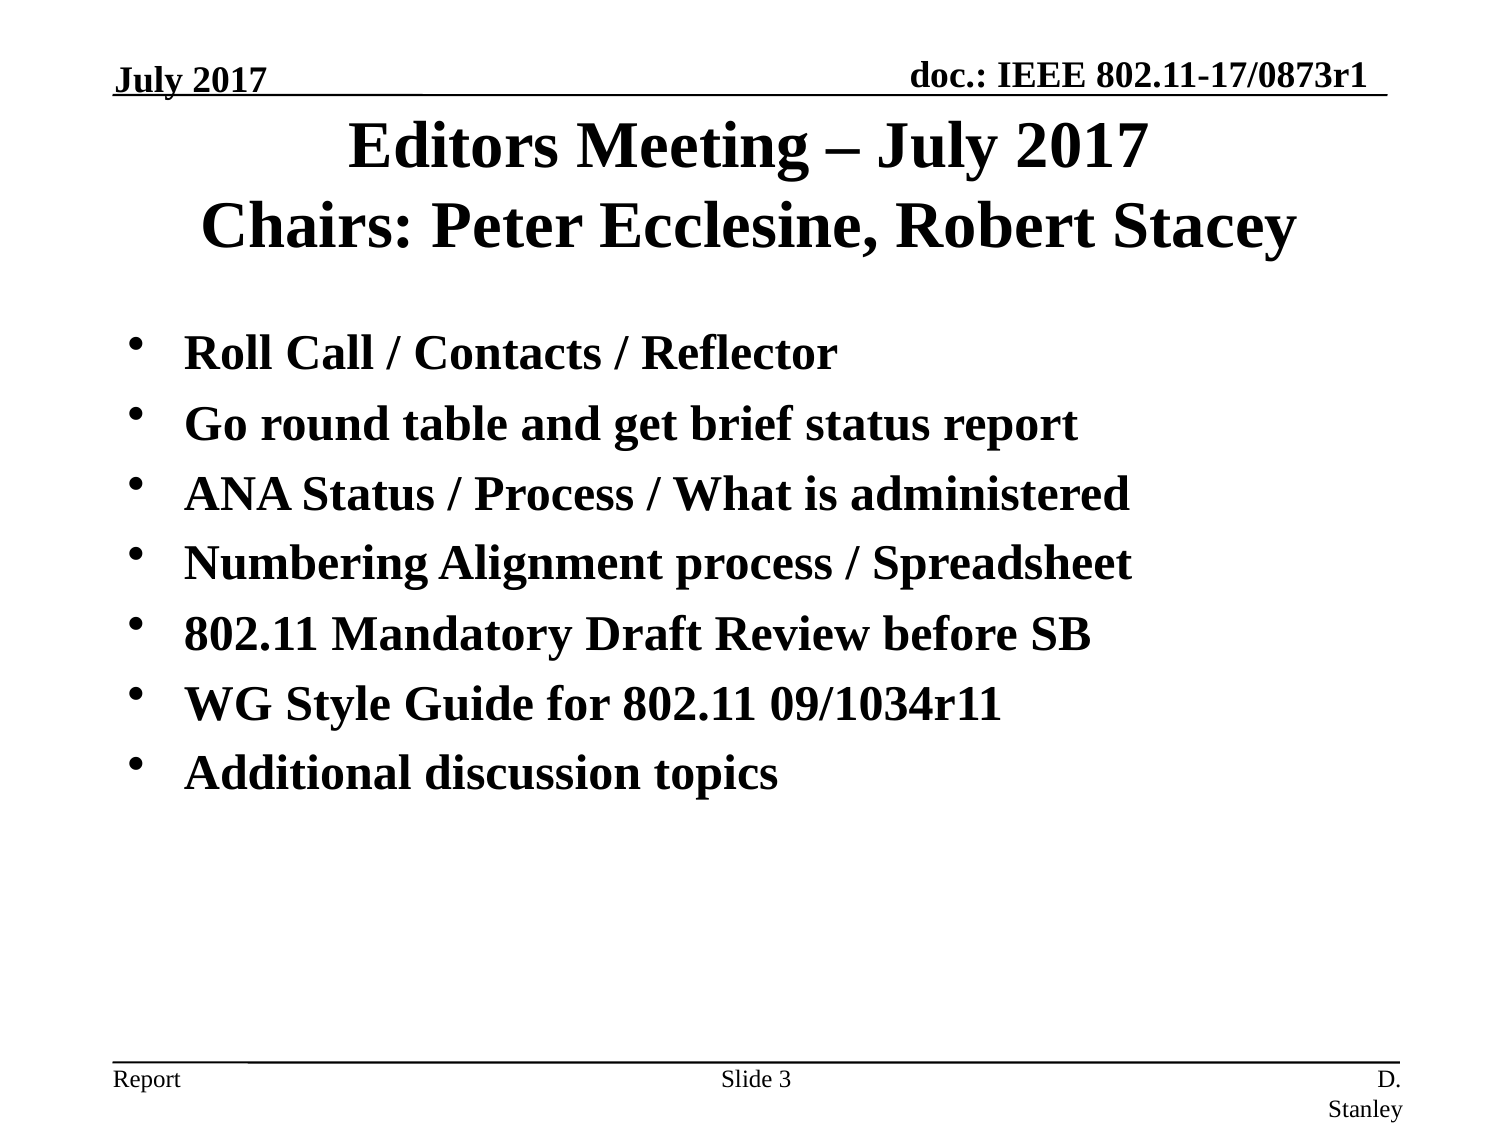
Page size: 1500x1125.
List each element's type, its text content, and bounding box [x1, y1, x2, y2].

slide_number Slide 3 [721, 1062, 792, 1093]
footer D. Stanley, HP Enterprise [1325, 1062, 1402, 1093]
title Editors Meeting – July 2017 Chairs: Peter Ecclesine, Robert Stacey [112, 125, 1388, 238]
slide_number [114, 54, 335, 100]
list Roll Call / Contacts / Reflector Go round table and get brief status report ANA Status / Process / What is administered Numbering Alignment process / Spreadsheet 802.11 Mandatory Draft Review before SB WG Style Guide for 802.11 09/1034r11 Additional discussion topics [112, 312, 1475, 1038]
